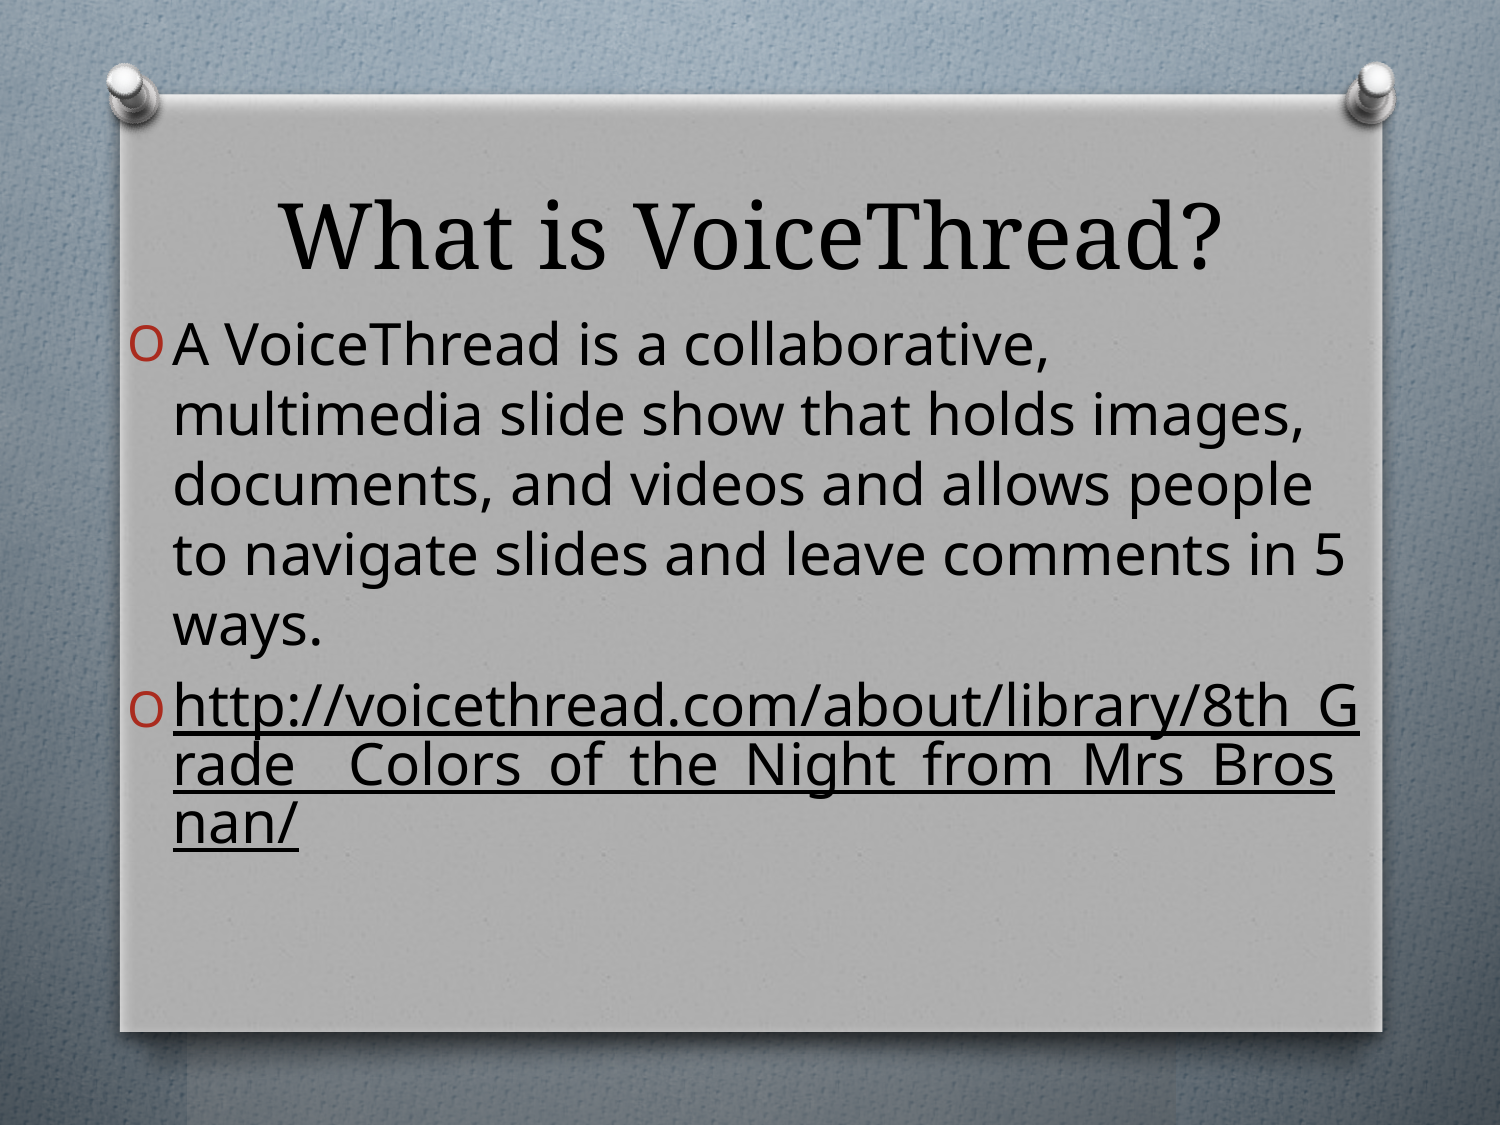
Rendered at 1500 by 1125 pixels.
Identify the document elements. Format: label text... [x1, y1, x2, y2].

title What is VoiceThread? [179, 134, 1323, 299]
list A VoiceThread is a collaborative, multimedia slide show that holds images, documents, and videos and allows people to navigate slides and leave comments in 5 ways. http://voicethread.com/about/library/8th_Grade__Colors_of_the_Night_from_Mrs_Brosnan/ [112, 299, 1375, 1050]
picture [75, 29, 198, 153]
picture [1317, 35, 1439, 156]
